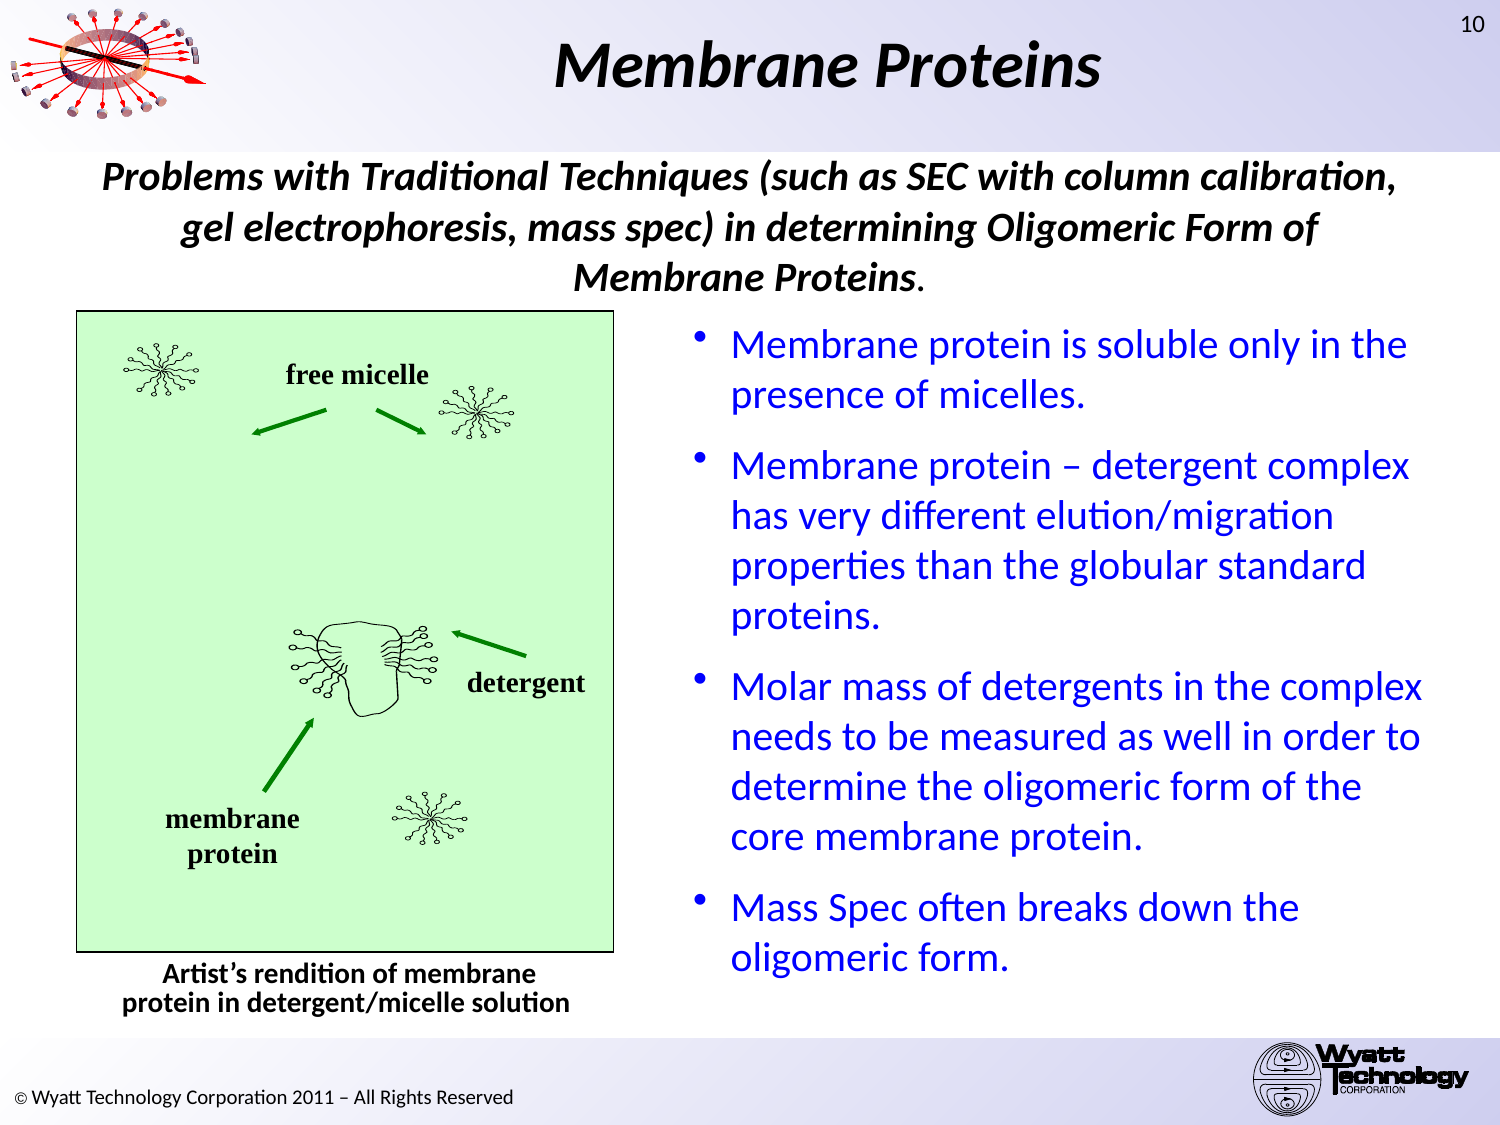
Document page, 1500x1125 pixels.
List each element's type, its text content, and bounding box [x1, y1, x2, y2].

text_box Problems with Traditional Techniques (such as SEC with column calibration, gel electrophoresis, mass spec) in determining Oligomeric Form of Membrane Proteins. [82, 141, 1418, 307]
text_box Membrane protein is soluble only in the presence of micelles. Membrane protein – detergent complex has very different elution/migration properties than the globular standard proteins. Molar mass of detergents in the complex needs to be measured as well in order to determine the oligomeric form of the core membrane protein. Mass Spec often breaks down the oligomeric form. [678, 309, 1452, 988]
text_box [76, 310, 614, 953]
title Membrane Proteins [217, 25, 1438, 120]
text_box Artist’s rendition of membrane protein in detergent/micelle solution [101, 961, 598, 1026]
